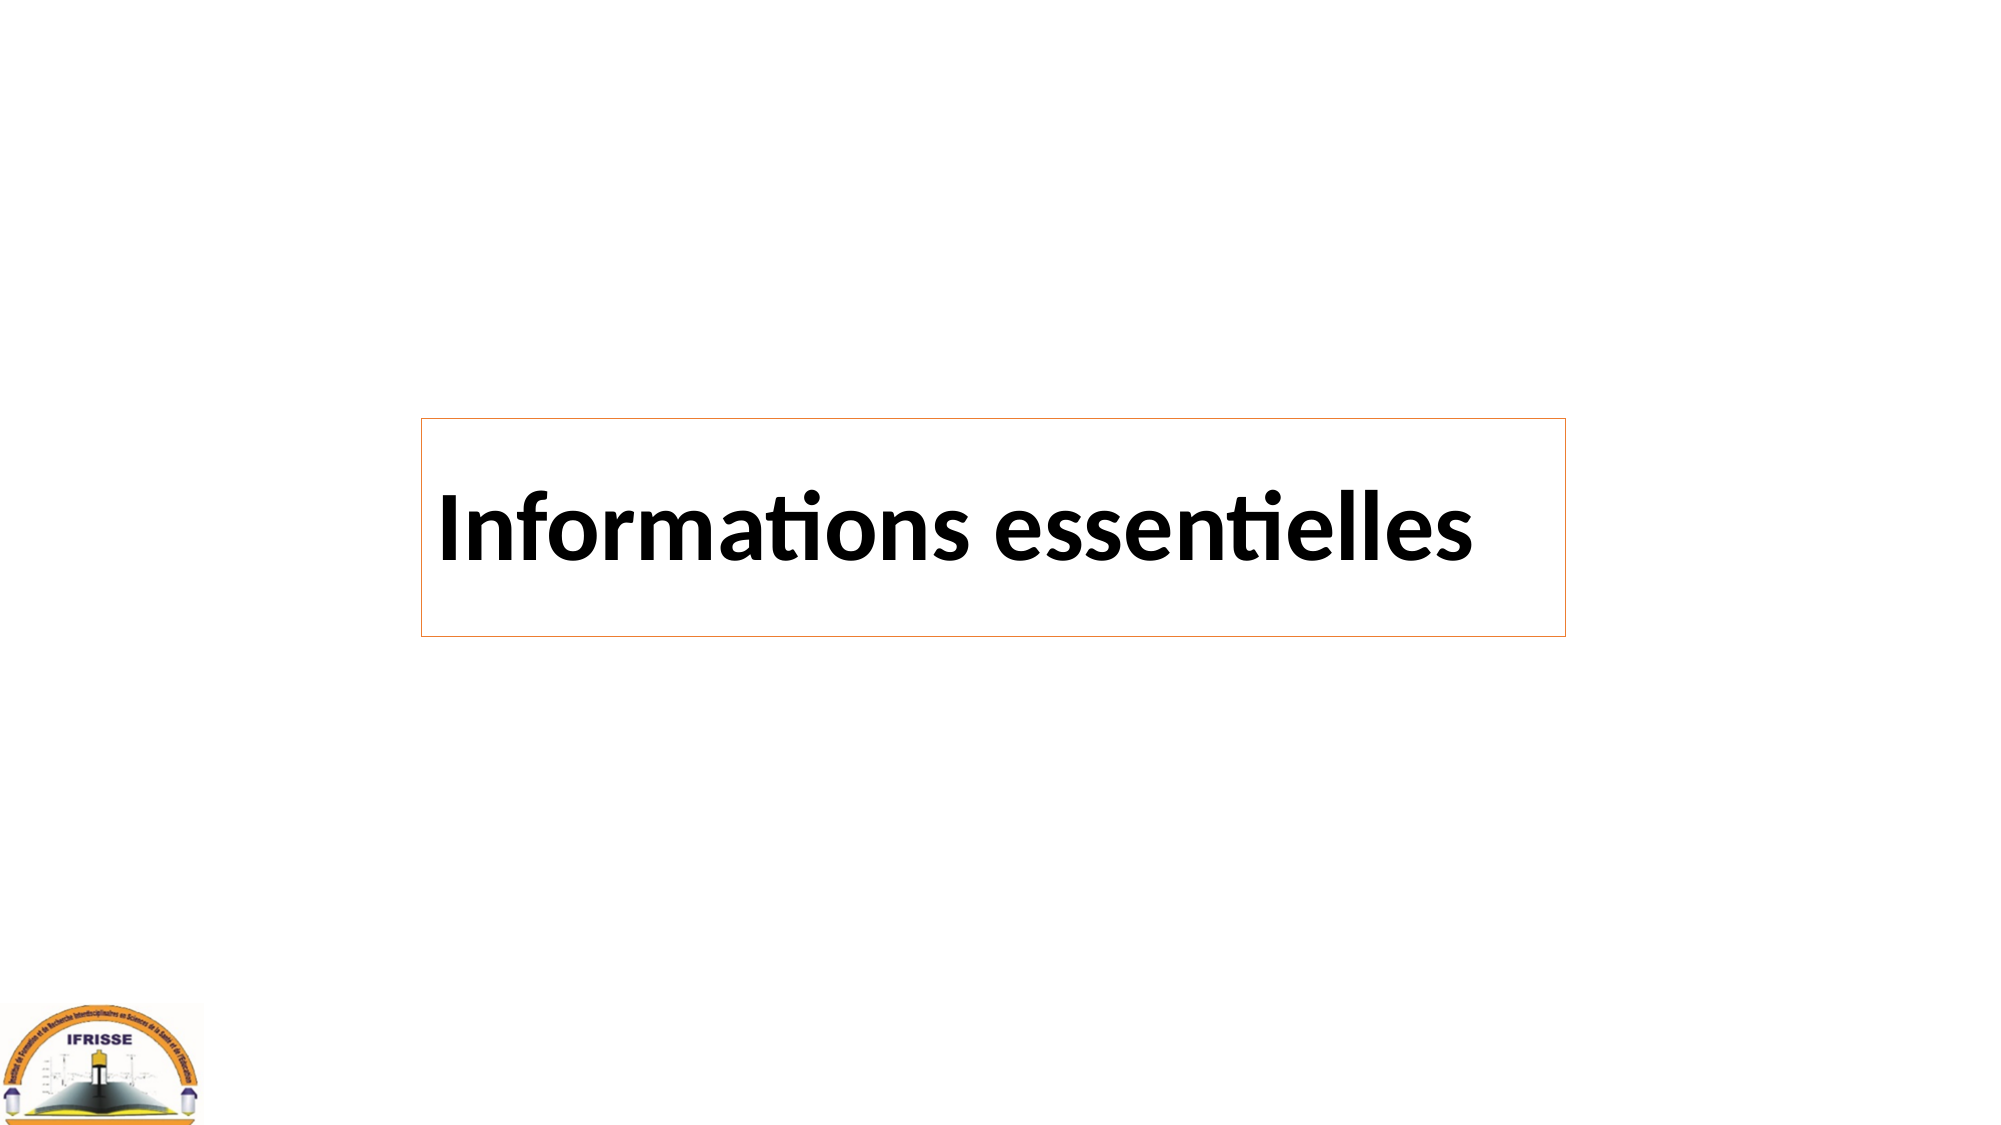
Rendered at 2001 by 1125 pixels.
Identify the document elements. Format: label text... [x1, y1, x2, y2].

title Informations essentielles [421, 418, 1566, 637]
picture [0, 1003, 204, 1125]
